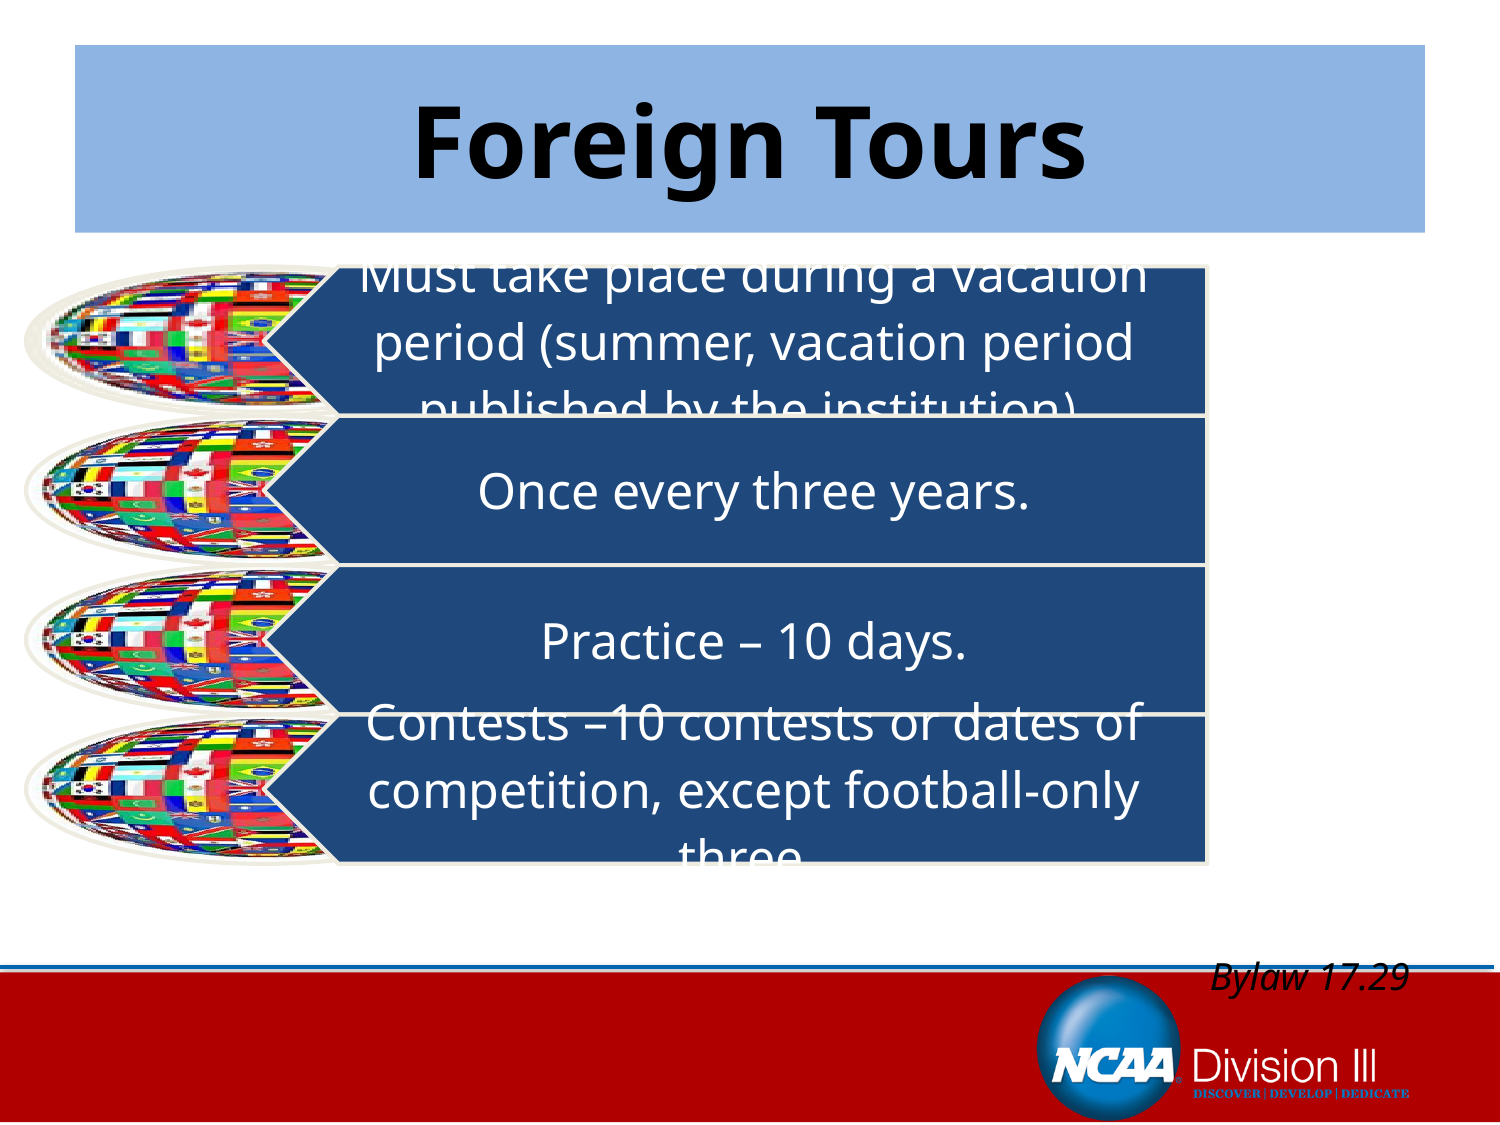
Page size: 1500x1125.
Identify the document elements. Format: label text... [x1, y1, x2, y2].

title Foreign Tours [75, 45, 1425, 233]
picture [1021, 1007, 1423, 1125]
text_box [25, 266, 1446, 864]
list Bylaw 17.29 [75, 872, 1425, 1007]
